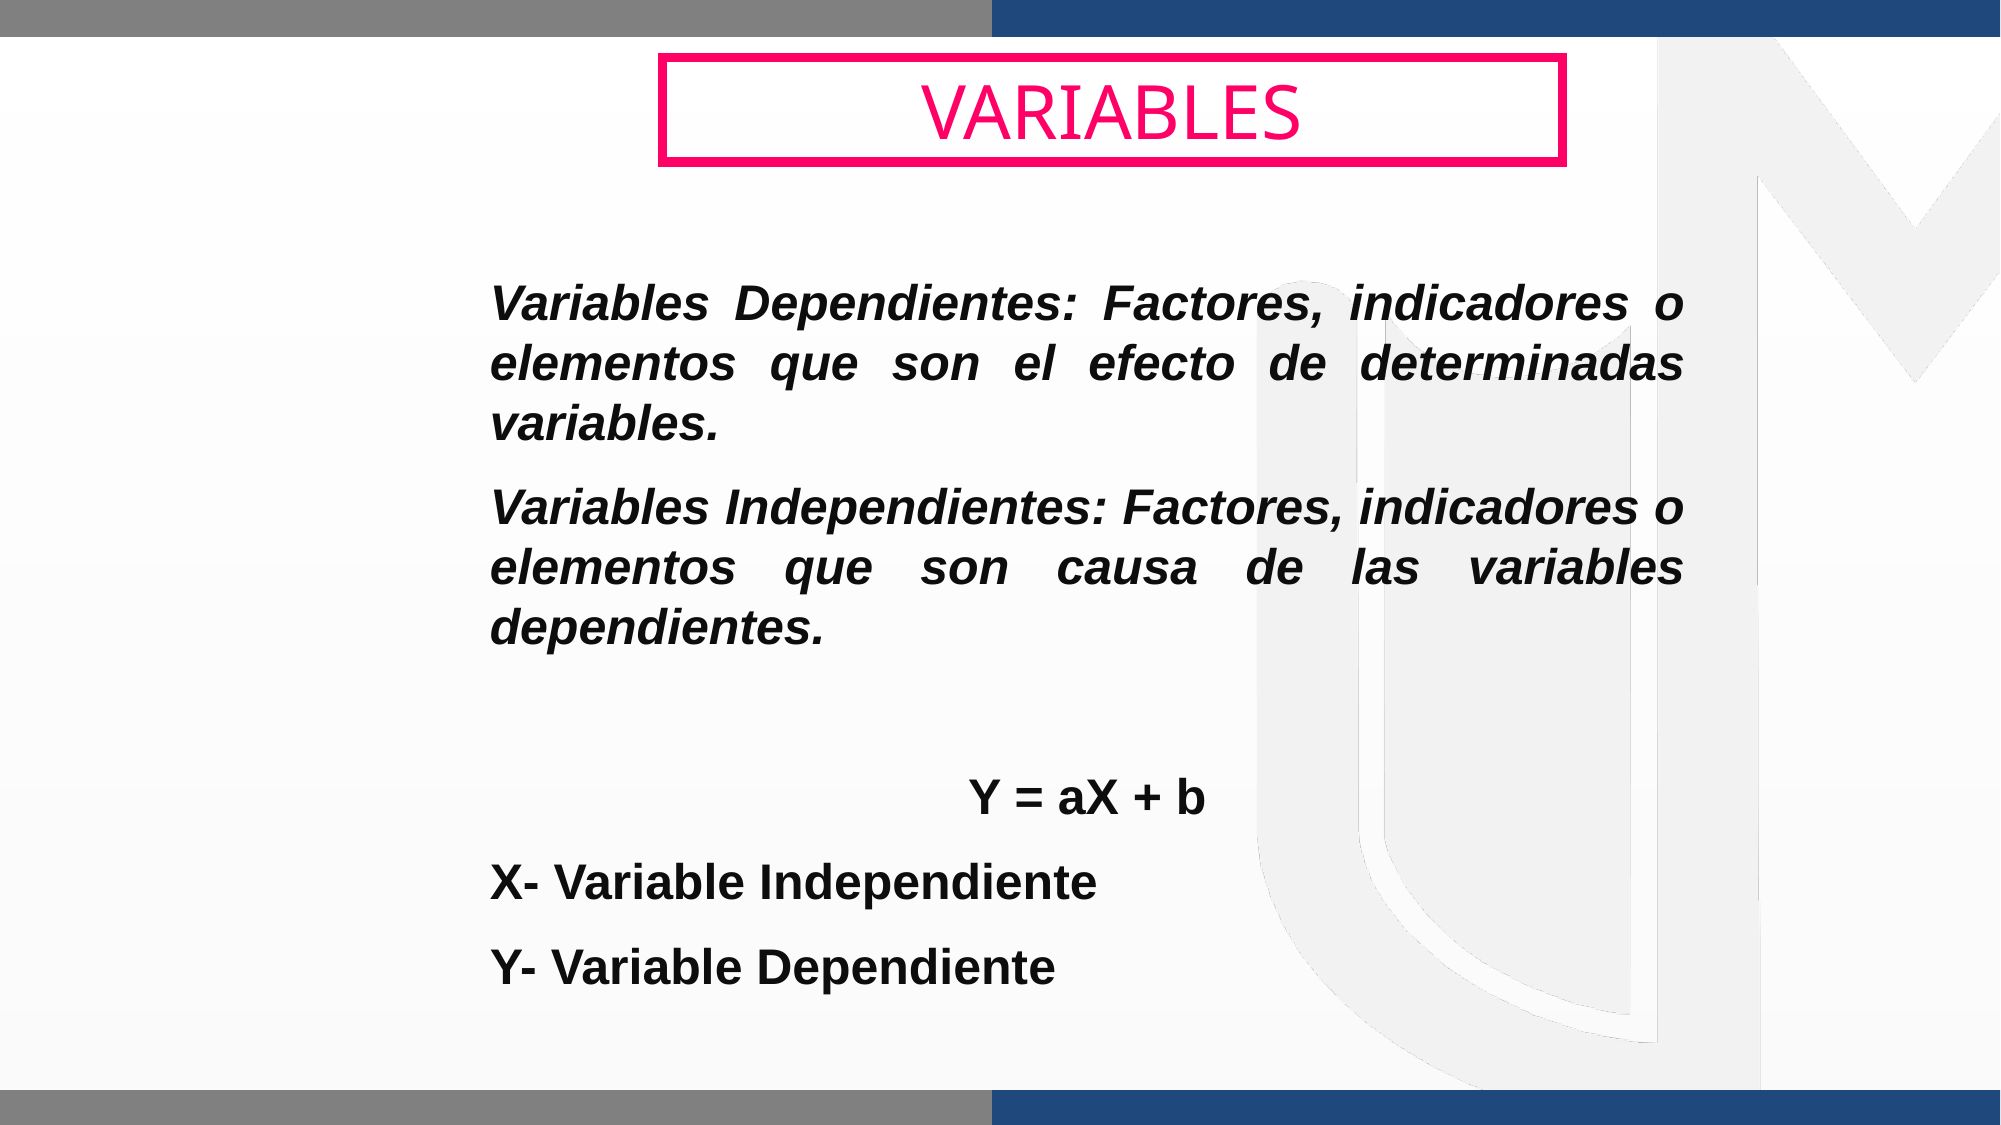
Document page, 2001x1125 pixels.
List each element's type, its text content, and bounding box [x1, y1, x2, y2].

text_box Variables Dependientes: Factores, indicadores o elementos que son el efecto de determinadas variables. Variables Independientes: Factores, indicadores o elementos que son causa de las variables dependientes. Y = aX + b X- Variable Independiente Y- Variable Dependiente [474, 262, 1700, 1003]
picture [1256, 37, 2000, 1090]
text_box VARIABLES [662, 57, 1563, 162]
